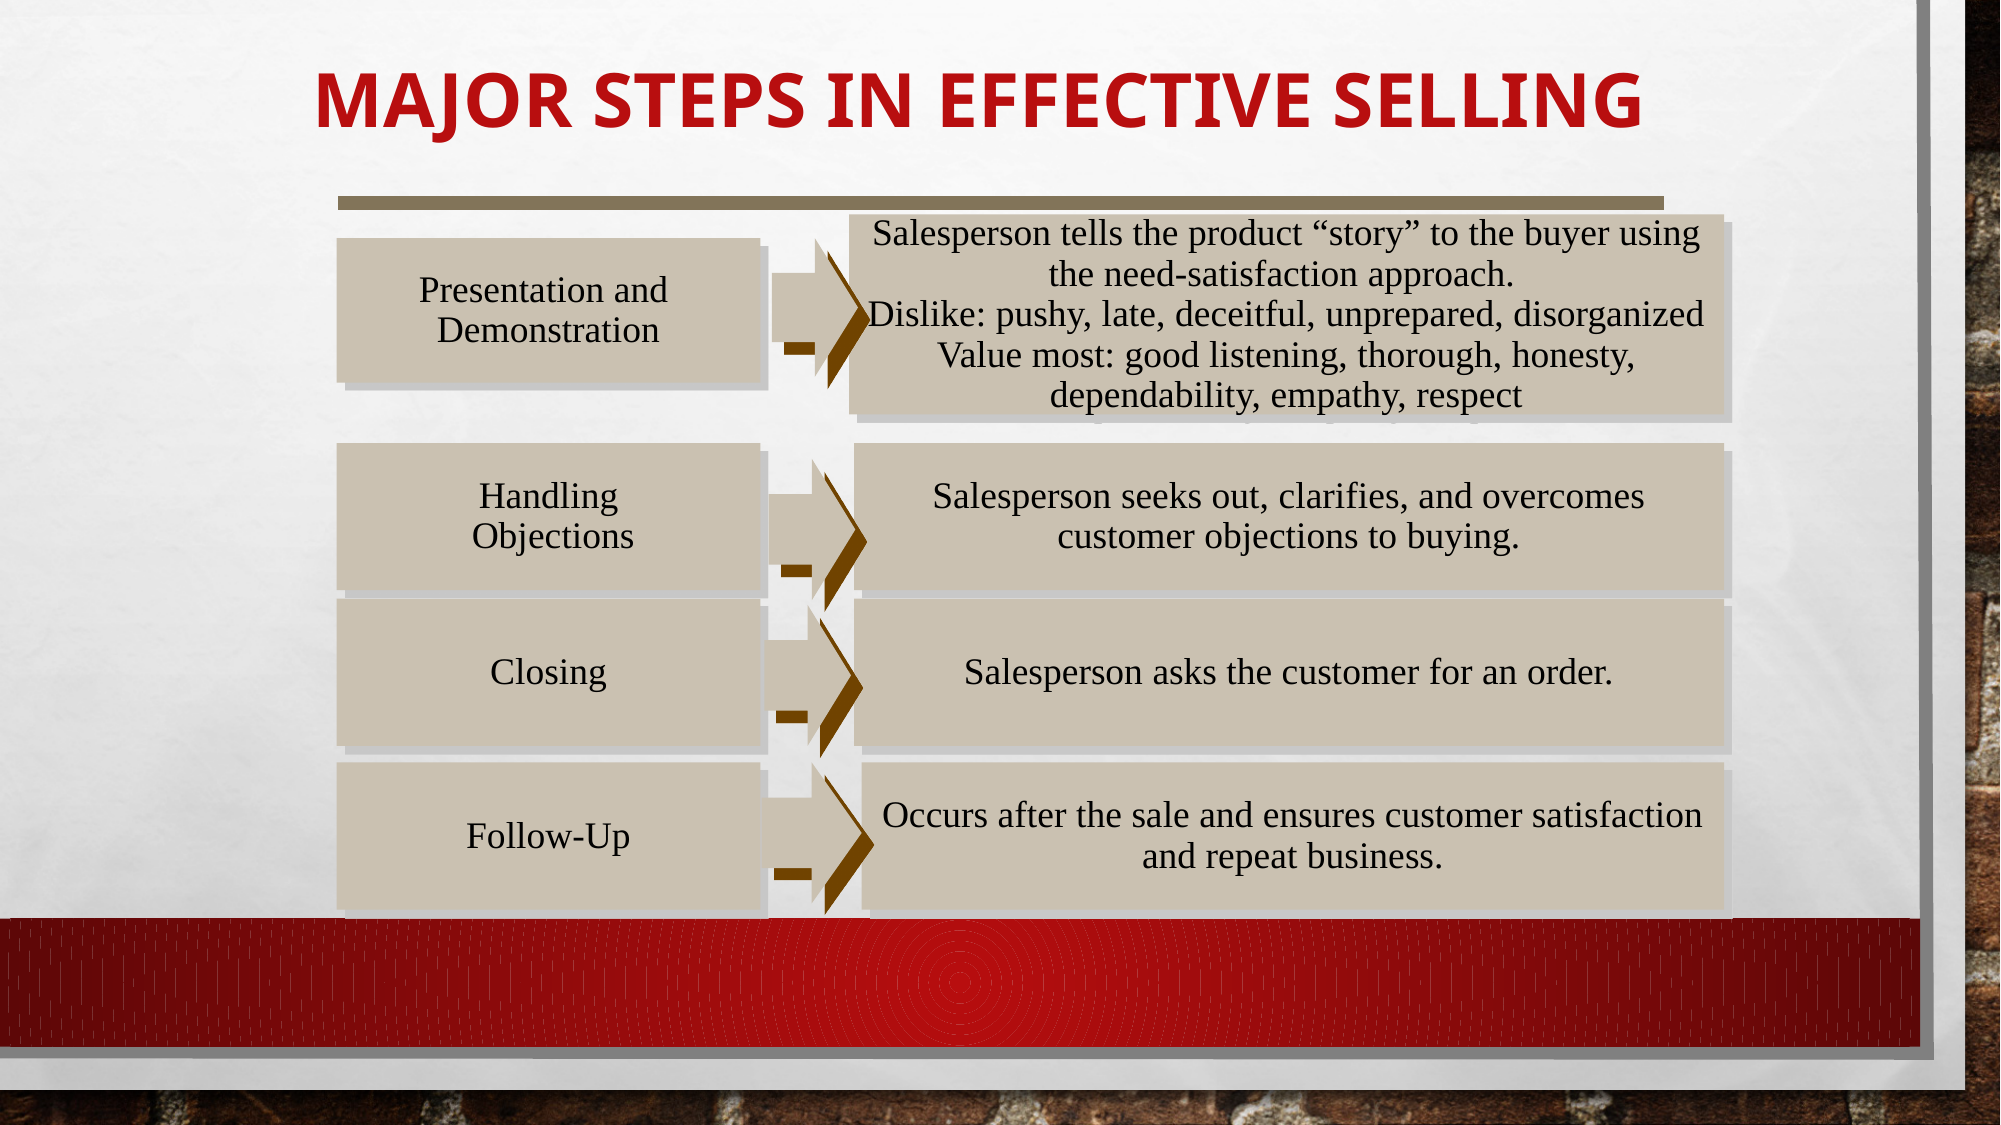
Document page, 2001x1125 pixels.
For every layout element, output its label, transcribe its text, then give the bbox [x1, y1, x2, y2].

text_box Salesperson seeks out, clarifies, and overcomes customer objections to buying. [854, 443, 1725, 591]
text_box [338, 196, 1664, 209]
text_box [771, 238, 859, 377]
text_box Salesperson asks the customer for an order. [854, 598, 1725, 746]
text_box [391, 228, 849, 291]
text_box Salesperson tells the product “story” to the buyer using the need-satisfaction approach. Dislike: pushy, late, deceitful, unprepared, disorganized Value most: good listening, thorough, honesty, dependability, empathy, respect [849, 214, 1725, 415]
text_box Presentation and Demonstration [336, 238, 761, 383]
text_box Handling Objections [336, 443, 761, 591]
text_box [768, 458, 856, 601]
text_box Occurs after the sale and ensures customer satisfaction and repeat business. [861, 762, 1725, 910]
text_box Closing [336, 598, 761, 746]
title Major Steps in Effective Selling [297, 0, 1686, 224]
text_box [764, 604, 851, 746]
text_box Follow-Up [336, 762, 761, 910]
picture [0, 0, 2000, 1125]
text_box [761, 762, 862, 904]
